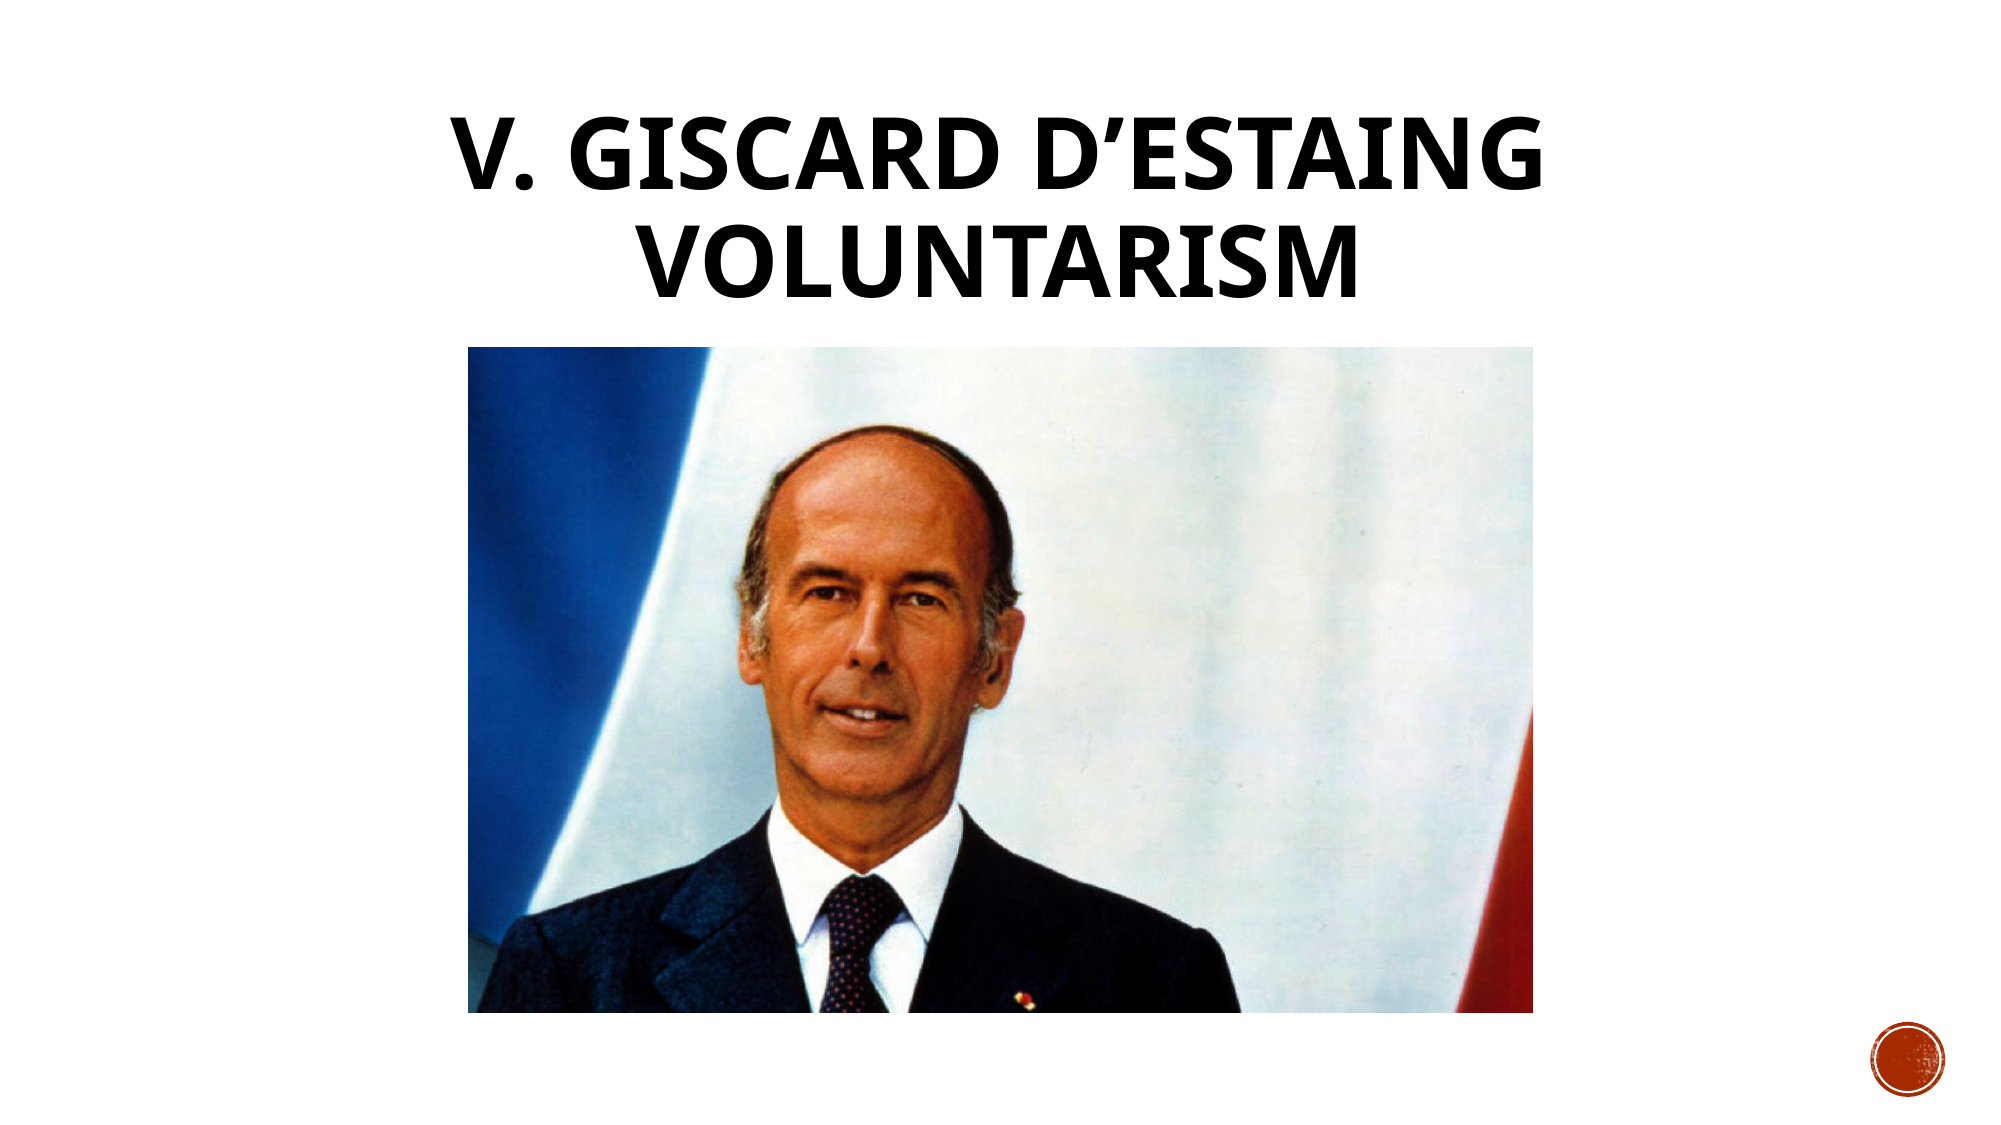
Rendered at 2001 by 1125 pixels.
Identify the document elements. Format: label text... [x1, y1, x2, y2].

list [472, 351, 1530, 1010]
title V. GISCARD D’ESTAING VOLUNTARISM [175, 79, 1826, 344]
